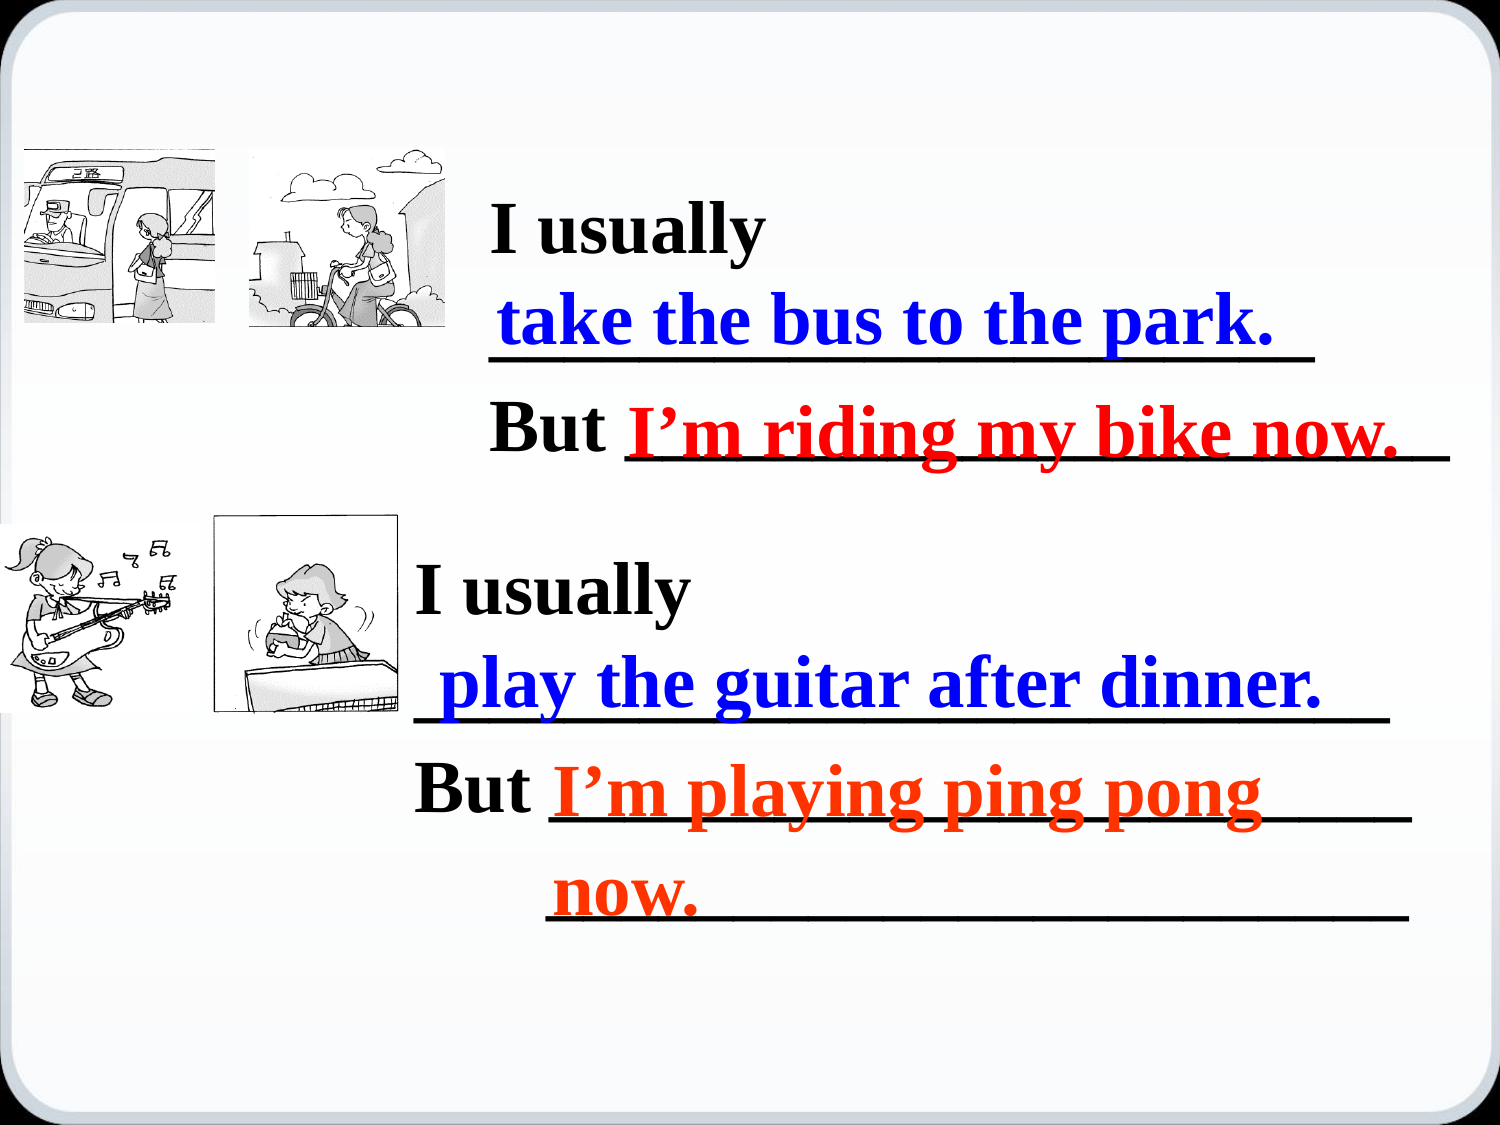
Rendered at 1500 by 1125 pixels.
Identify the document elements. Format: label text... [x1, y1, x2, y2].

text_box I usually __________________________ But _______________________ _______________________ [399, 523, 1463, 934]
text_box I’m playing ping pong now. [537, 724, 1438, 938]
picture [0, 0, 1500, 1125]
text_box I usually ______________________ But ______________________ [474, 162, 1475, 475]
text_box I’m riding my bike now. [612, 374, 1475, 480]
text_box play the guitar after dinner. [424, 624, 1400, 730]
text_box take the bus to the park. [462, 262, 1300, 368]
